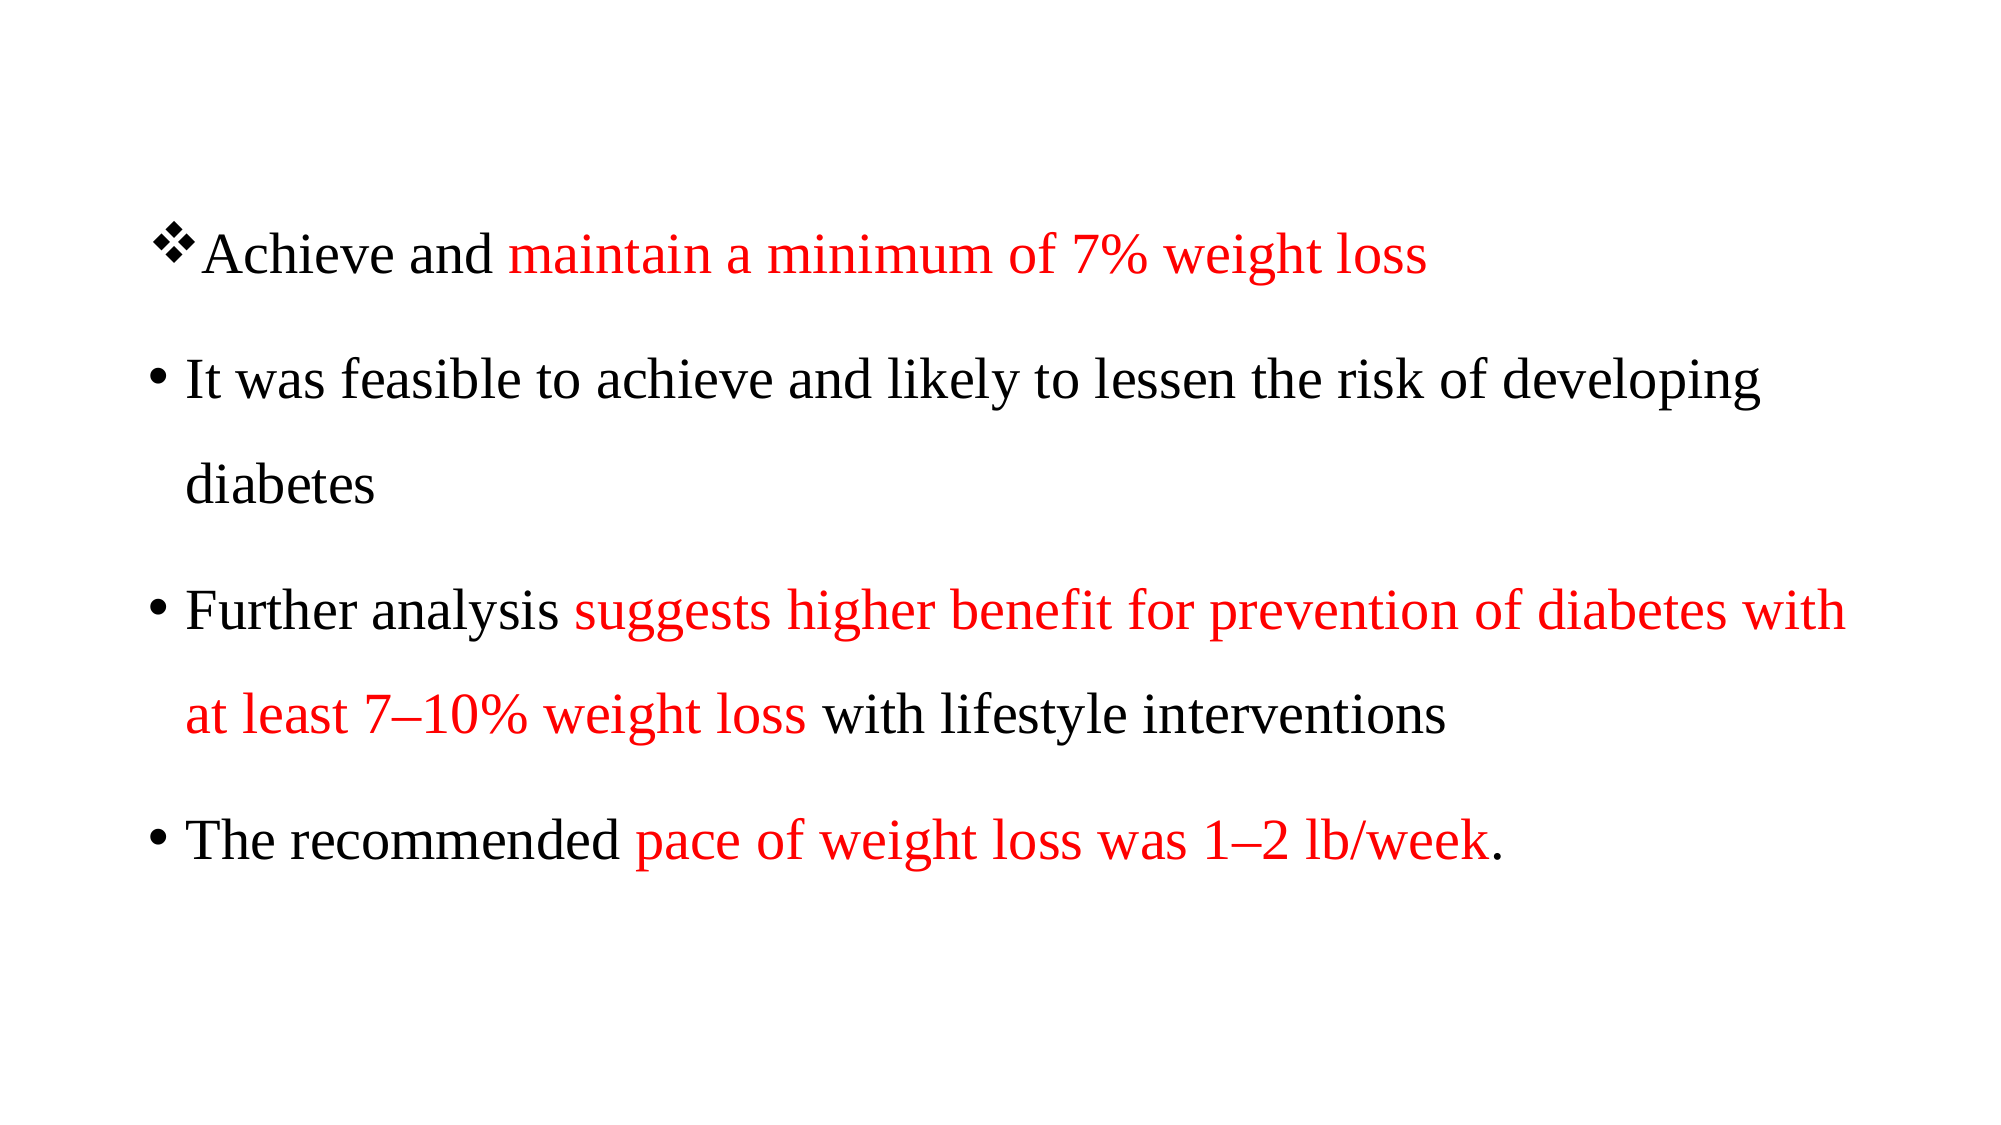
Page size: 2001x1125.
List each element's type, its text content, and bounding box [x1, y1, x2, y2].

list Achieve and maintain a minimum of 7% weight loss It was feasible to achieve and likely to lessen the risk of developing diabetes Further analysis suggests higher benefit for prevention of diabetes with at least 7–10% weight loss with lifestyle interventions The recommended pace of weight loss was 1–2 lb/week. [133, 172, 1900, 887]
